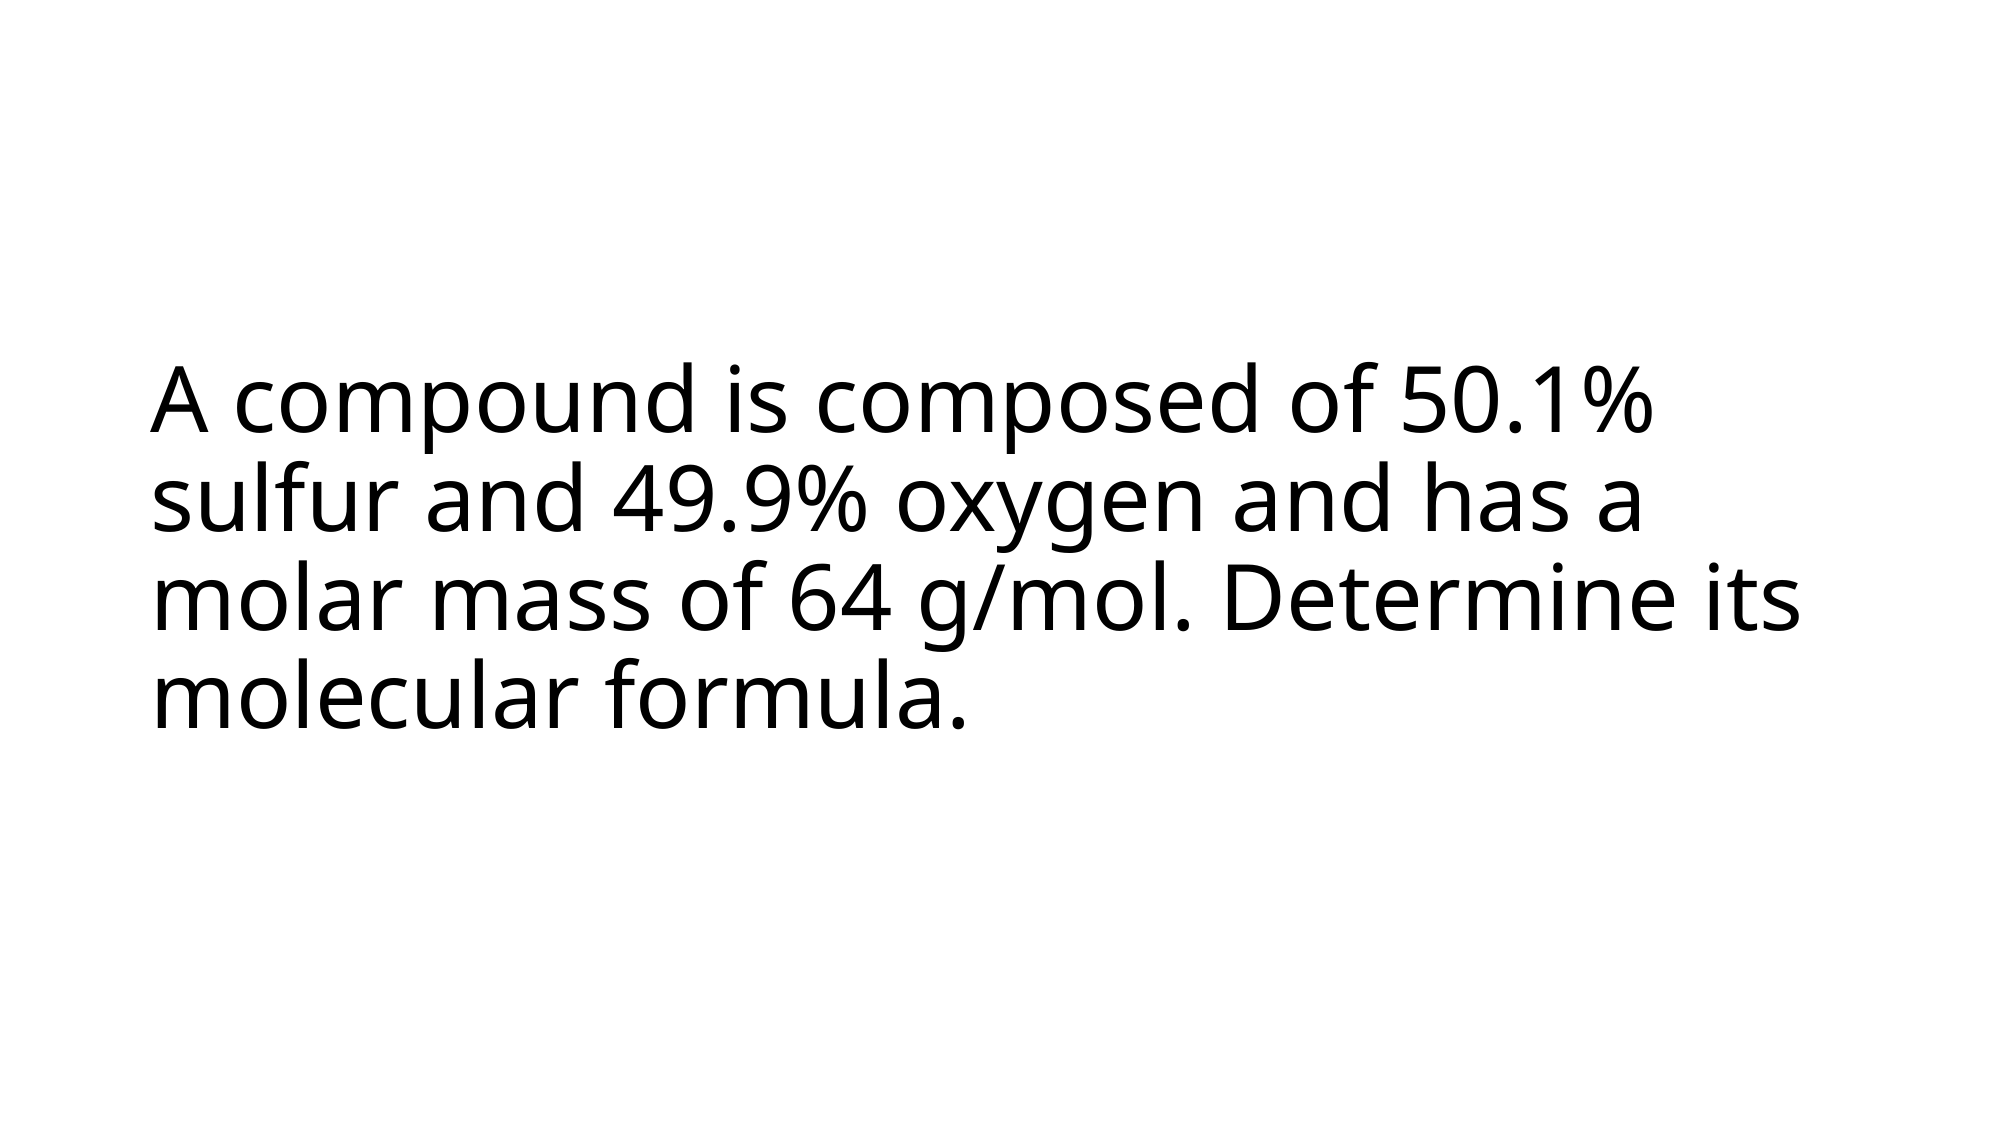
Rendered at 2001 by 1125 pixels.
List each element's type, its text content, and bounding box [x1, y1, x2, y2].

title A compound is composed of 50.1% sulfur and 49.9% oxygen and has a molar mass of 64 g/mol. Determine its molecular formula. [135, 391, 1861, 711]
